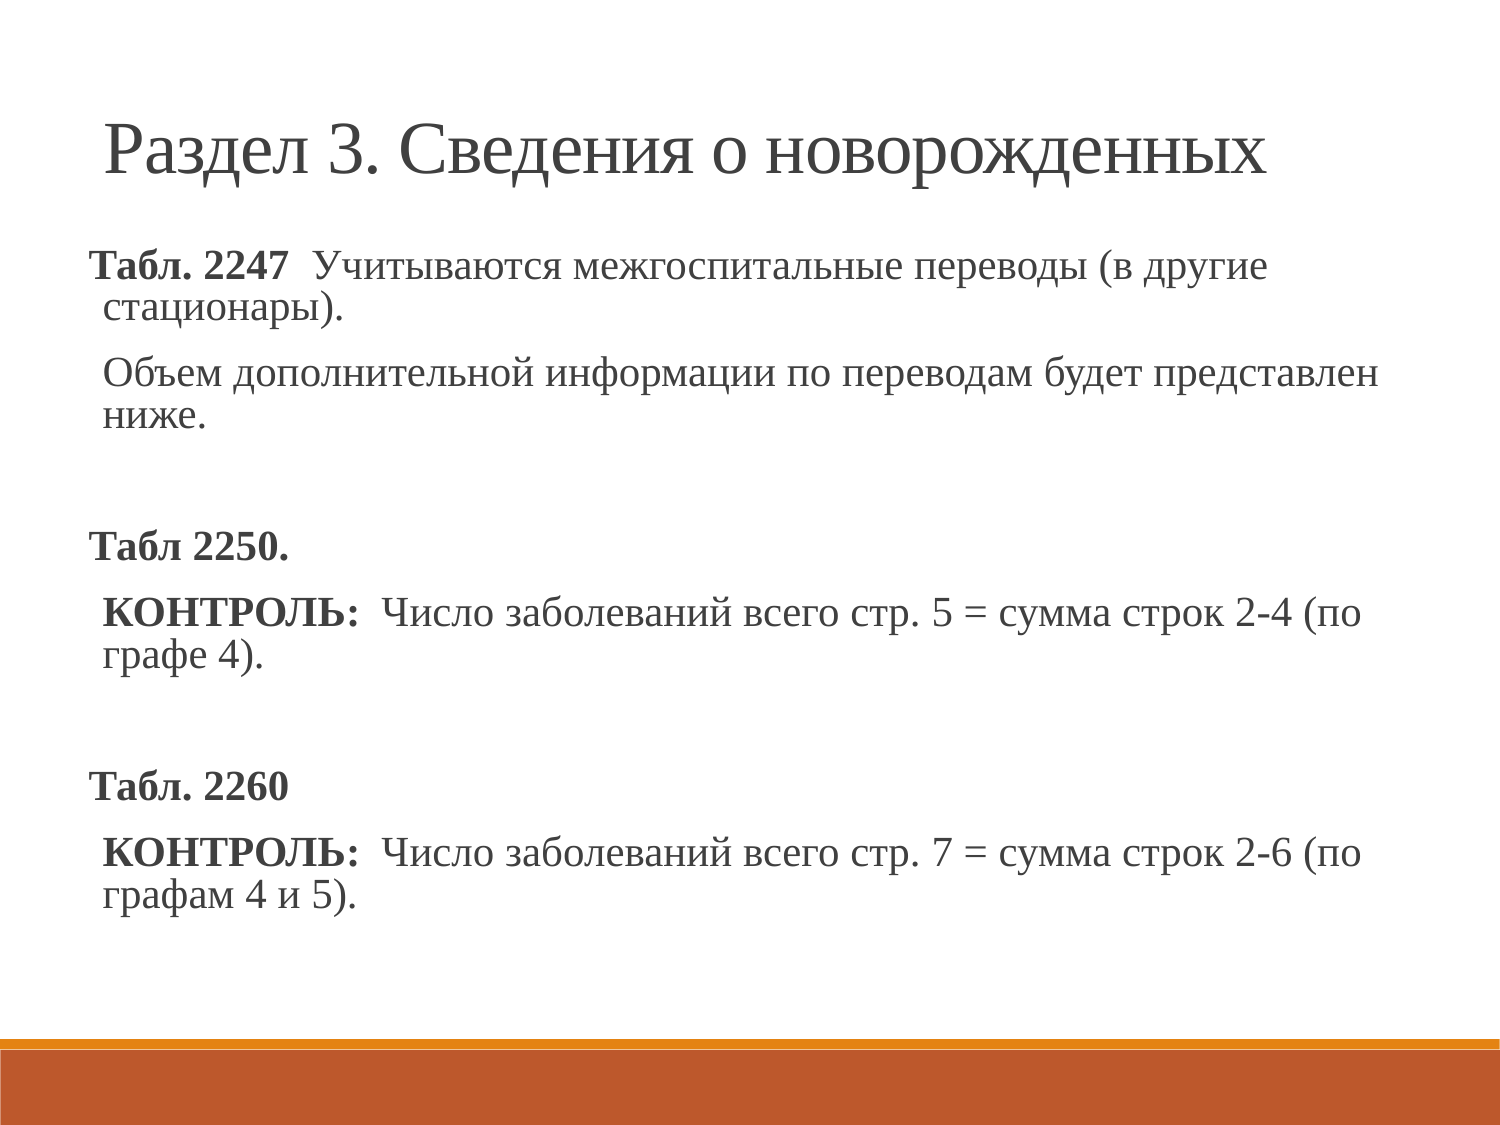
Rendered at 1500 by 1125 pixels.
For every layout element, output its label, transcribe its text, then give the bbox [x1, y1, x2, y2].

title Раздел 3. Сведения о новорожденных [88, 42, 1500, 197]
list Табл. 2247 Учитываются межгоспитальные переводы (в другие стационары). Объем дополнительной информации по переводам будет представлен ниже. Табл 2250. КОНТРОЛЬ: Число заболеваний всего стр. 5 = сумма строк 2-4 (по графе 4). Табл. 2260 КОНТРОЛЬ: Число заболеваний всего стр. 7 = сумма строк 2-6 (по графам 4 и 5). [88, 238, 1439, 1125]
